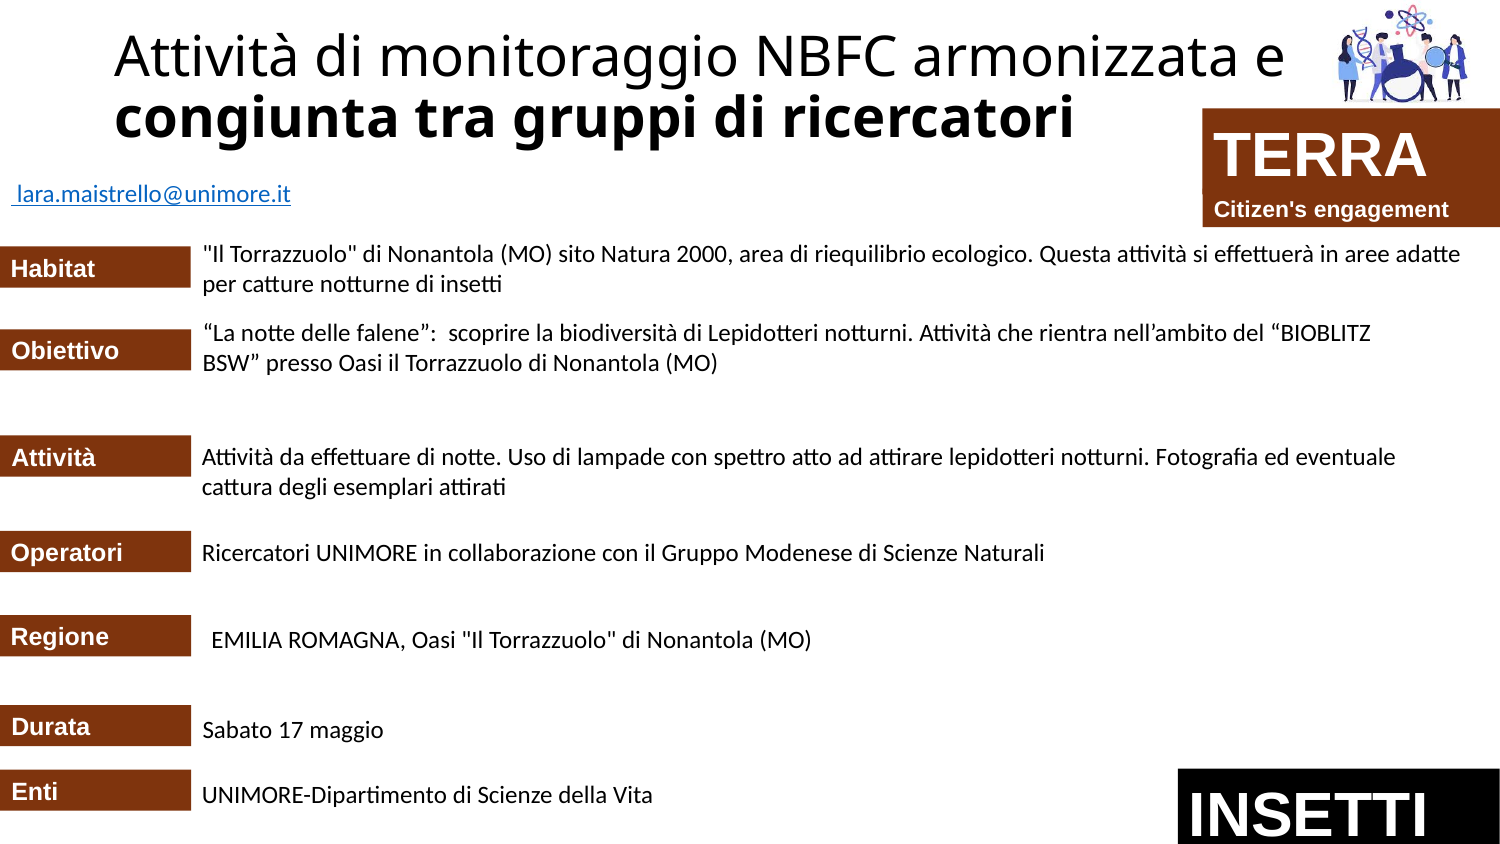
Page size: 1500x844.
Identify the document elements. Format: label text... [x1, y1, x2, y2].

text_box Operatori [0, 530, 190, 573]
text_box UNIMORE-Dipartimento di Scienze della Vita [190, 772, 1177, 814]
text_box Durata [0, 705, 192, 747]
text_box lara.maistrello@unimore.it [0, 170, 1253, 214]
text_box TERRA [1253, 108, 1500, 188]
text_box Habitat [0, 246, 191, 288]
text_box Attività da effettuare di notte. Uso di lampade con spettro atto ad attirare lepidotteri notturni. Fotografia ed eventuale cattura degli esemplari attirati [190, 435, 1475, 507]
text_box Citizen's engagement [1202, 188, 1500, 228]
text_box Enti [0, 769, 192, 811]
text_box Attività di monitoraggio NBFC armonizzata e congiunta tra gruppi di ricercatori [103, 7, 1307, 171]
text_box Regione [0, 615, 192, 657]
text_box "Il Torrazzuolo" di Nonantola (MO) sito Natura 2000, area di riequilibrio ecologico. Questa attività si effettuerà in aree adatte per catture notturne di insetti [191, 231, 1484, 303]
text_box “La notte delle falene”: scoprire la biodiversità di Lepidotteri notturni. Attività che rientra nell’ambito del “BIOBLITZ BSW” presso Oasi il Torrazzuolo di Nonantola (MO) [191, 311, 1444, 383]
picture [1322, 0, 1485, 117]
text_box Attività [0, 435, 190, 477]
text_box INSETTI [1177, 768, 1500, 844]
text_box EMILIA ROMAGNA, Oasi "Il Torrazzuolo" di Nonantola (MO) [200, 617, 1484, 659]
text_box Ricercatori UNIMORE in collaborazione con il Gruppo Modenese di Scienze Naturali [190, 528, 1444, 573]
text_box Sabato 17 maggio [191, 707, 1475, 749]
text_box Obiettivo [0, 329, 191, 371]
